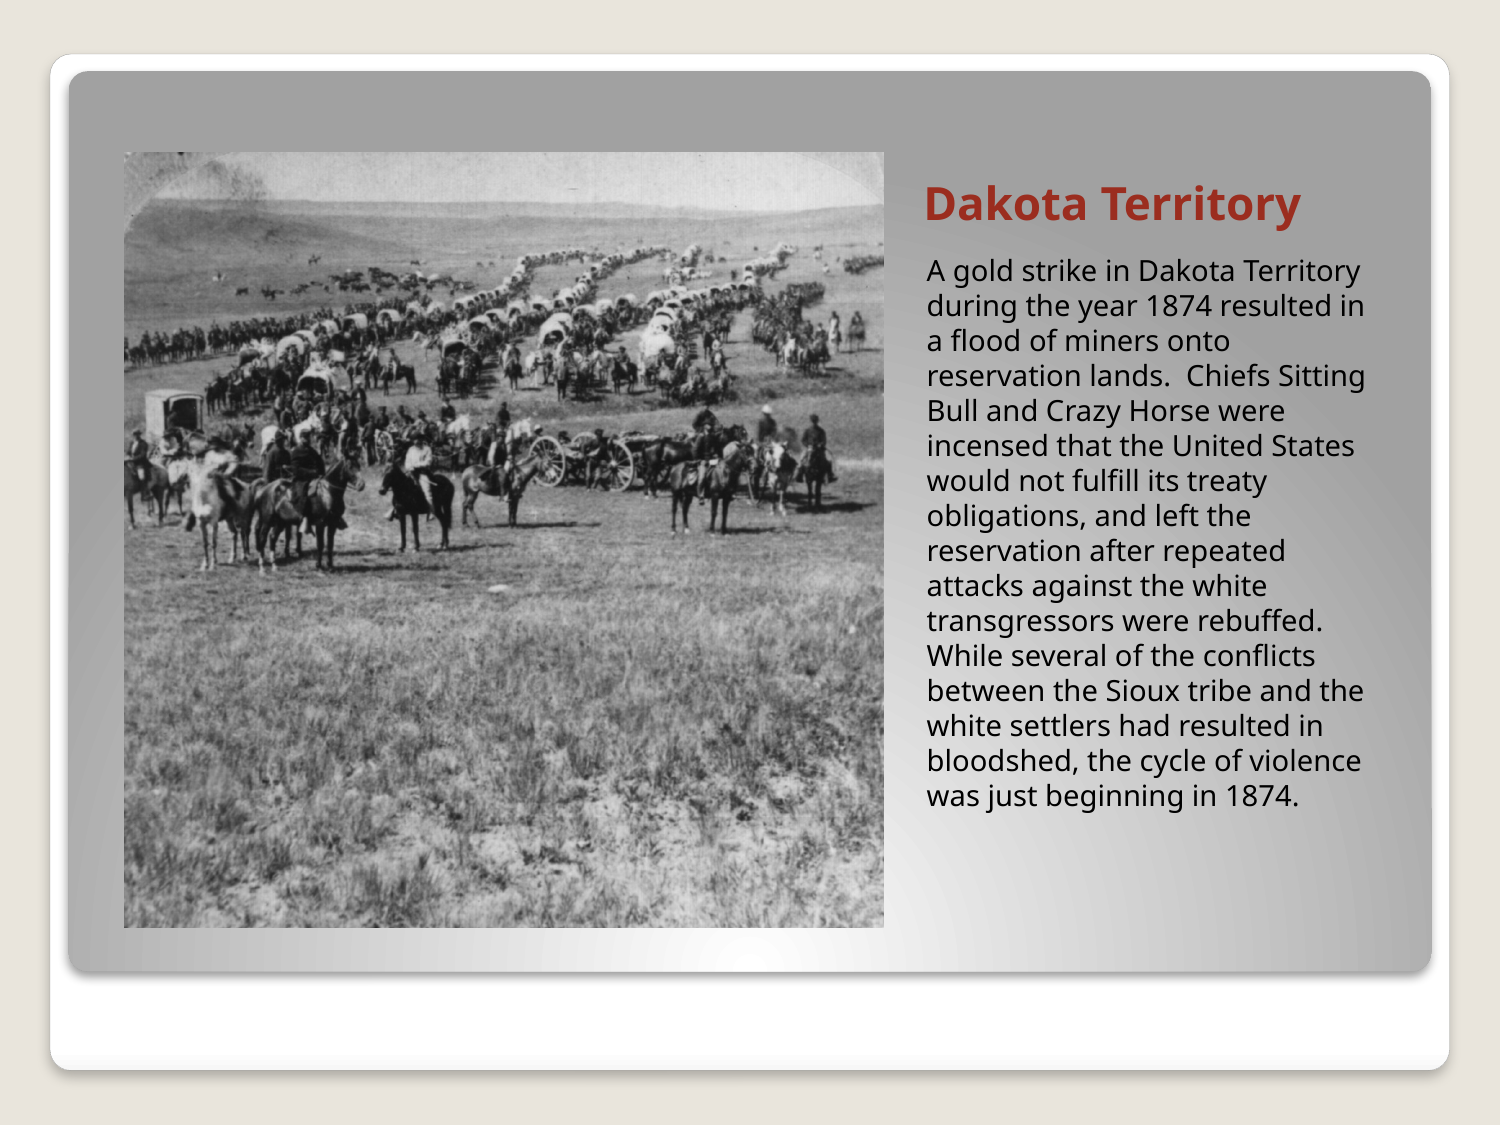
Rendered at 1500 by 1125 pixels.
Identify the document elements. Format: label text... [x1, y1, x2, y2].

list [124, 152, 884, 928]
list A gold strike in Dakota Territory during the year 1874 resulted in a flood of miners onto reservation lands. Chiefs Sitting Bull and Crazy Horse were incensed that the United States would not fulfill its treaty obligations, and left the reservation after repeated attacks against the white transgressors were rebuffed. While several of the conflicts between the Sioux tribe and the white settlers had resulted in bloodshed, the cycle of violence was just beginning in 1874. [908, 237, 1397, 928]
title Dakota Territory [908, 87, 1397, 237]
